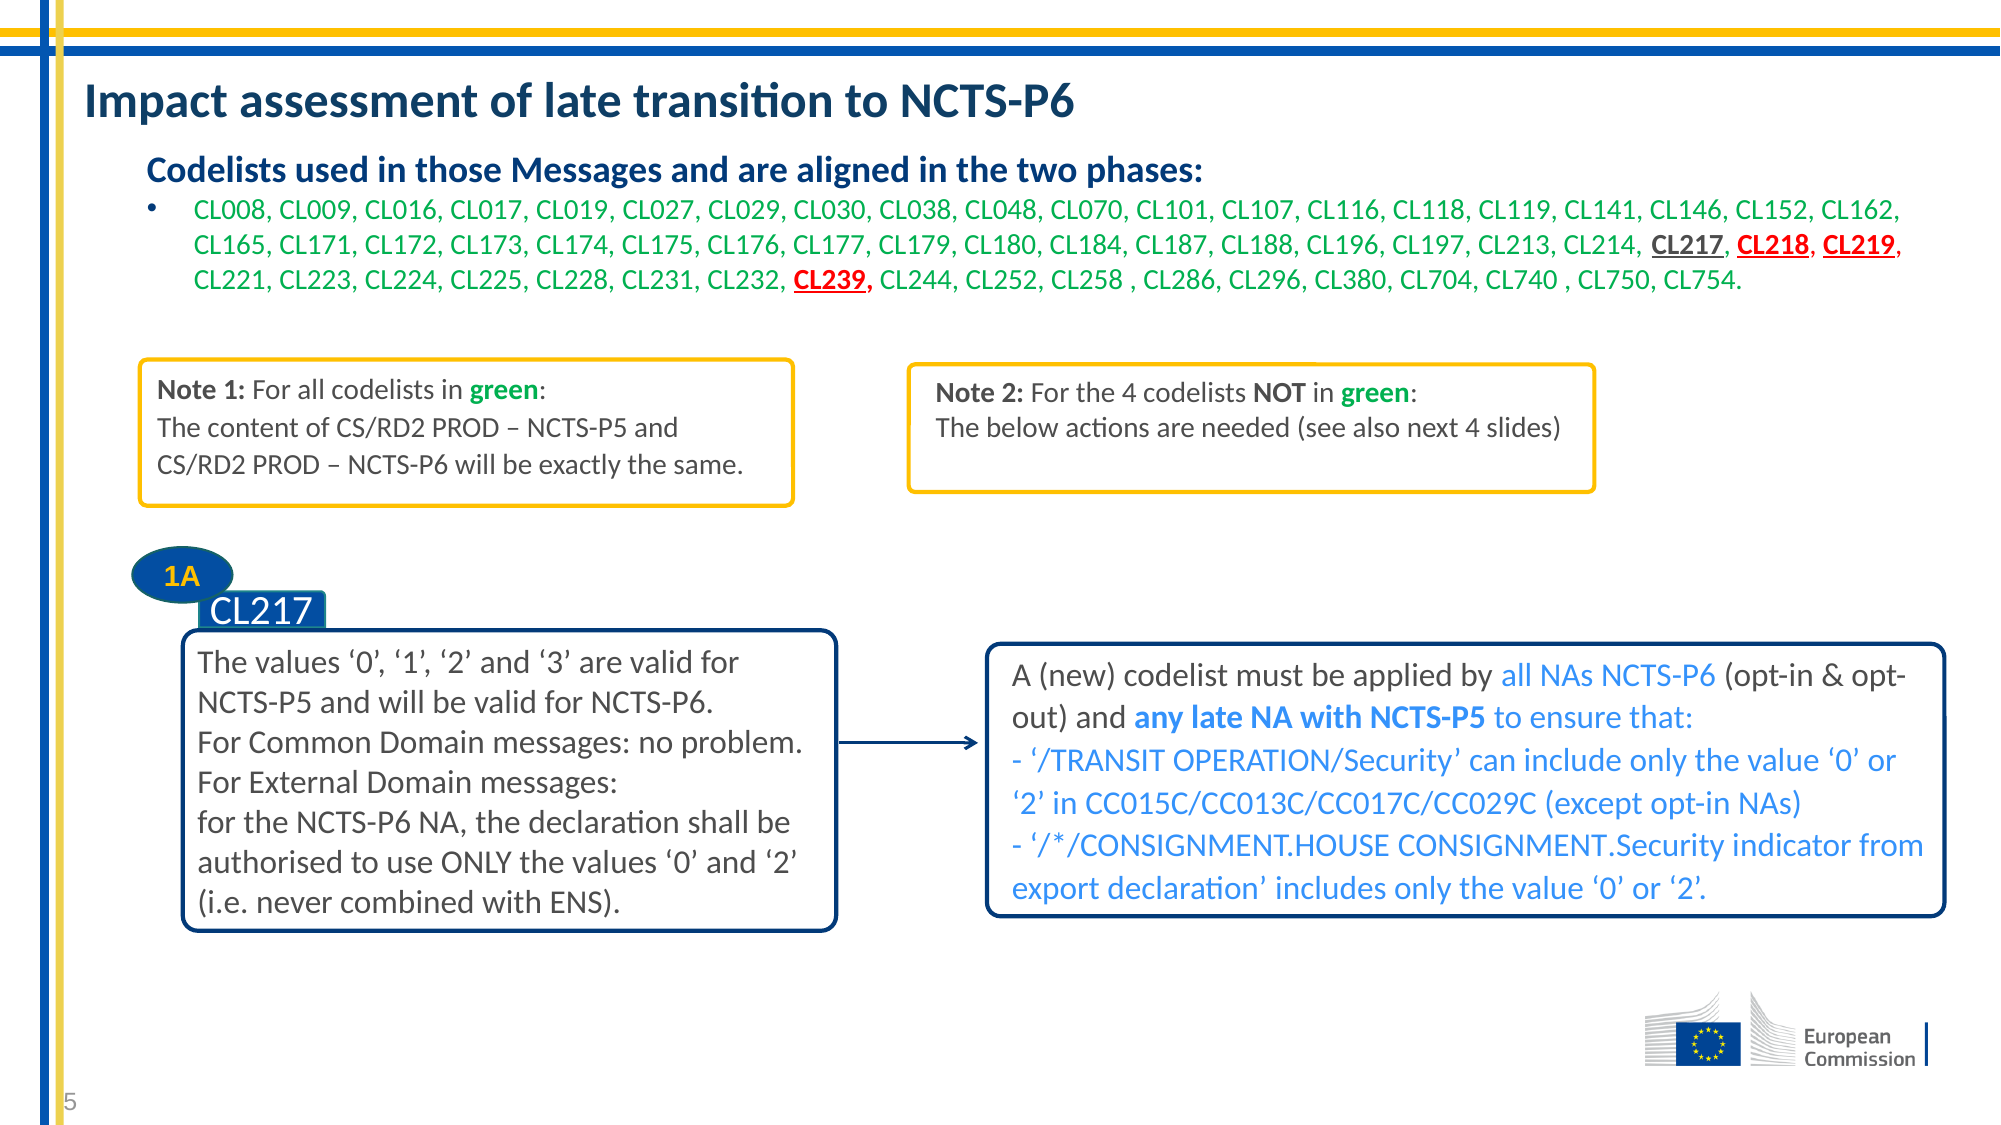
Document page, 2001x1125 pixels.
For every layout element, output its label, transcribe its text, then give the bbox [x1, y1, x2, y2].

text_box Impact assessment of late transition to NCTS-P6 [69, 60, 1198, 135]
text_box [49, 46, 55, 56]
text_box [182, 591, 1032, 931]
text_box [67, 359, 857, 506]
text_box Codelists used in those Messages and are aligned in the two phases: CL008, CL009, CL016, CL017, CL019, CL027, CL029, CL030, CL038, CL048, CL070, CL101, CL107, CL116, CL118, CL119, CL141, CL146, CL152, CL162, CL165, CL171, CL172, CL173, CL174, CL175, CL176, CL177, CL179, CL180, CL184, CL187, CL188, CL196, CL197, CL213, CL214, CL217, CL218, CL219, CL221, CL223, CL224, CL225, CL228, CL231, CL232, CL239, CL244, CL252, CL258 , CL286, CL296, CL380, CL704, CL740 , CL750, CL754. [132, 137, 1960, 303]
text_box [0, 28, 40, 37]
text_box [64, 46, 2000, 56]
slide_number 5 [48, 1070, 499, 1125]
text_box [1032, 642, 1945, 917]
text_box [908, 364, 1847, 492]
text_box [0, 46, 40, 56]
picture [1645, 991, 1928, 1066]
text_box [64, 28, 2000, 37]
text_box [49, 28, 55, 37]
text_box [55, 0, 64, 1070]
text_box [40, 0, 49, 1125]
text_box 1A [131, 546, 234, 604]
